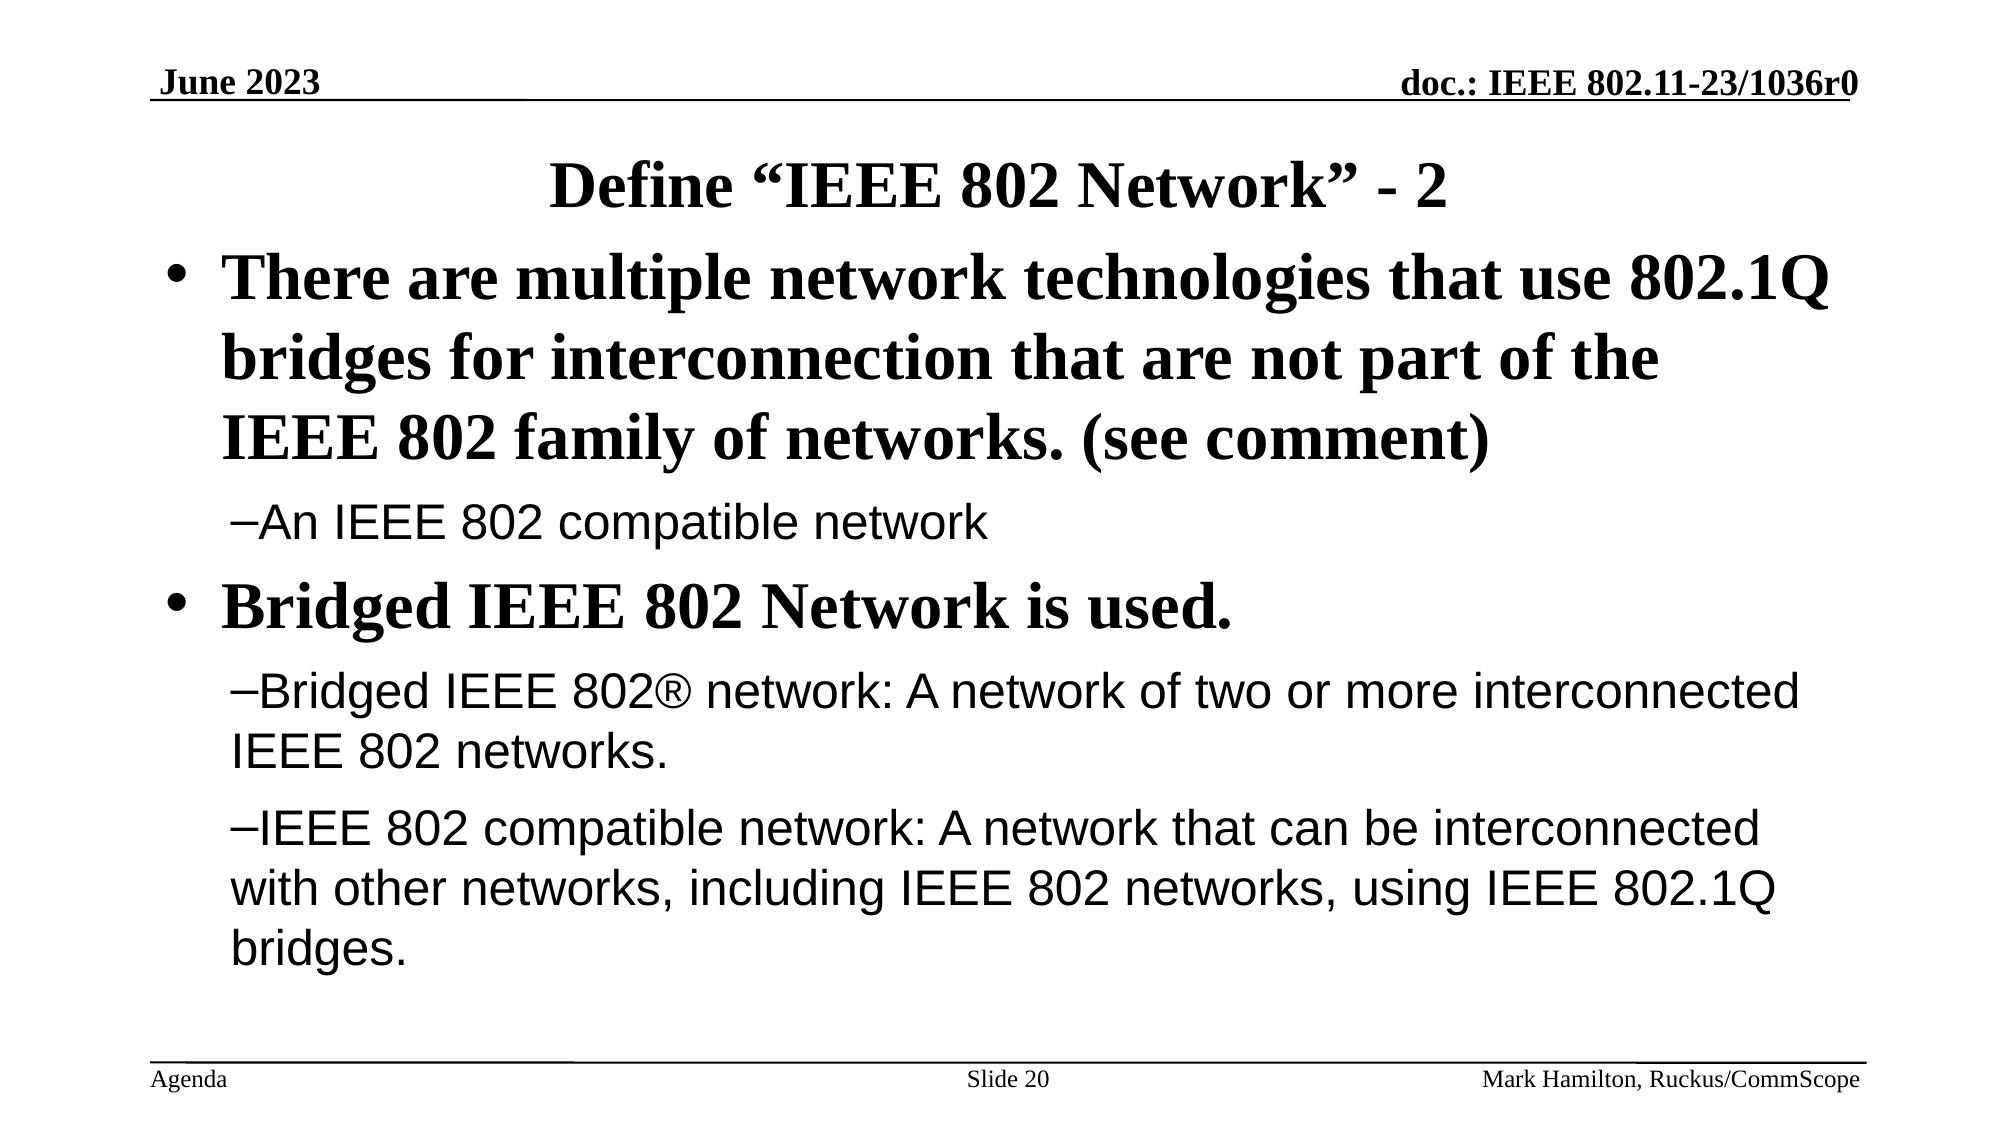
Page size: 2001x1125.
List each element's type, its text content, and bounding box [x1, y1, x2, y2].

slide_number Slide 20 [950, 1061, 1067, 1123]
title Define “IEEE 802 Network” - 2 [149, 112, 1850, 224]
list There are multiple network technologies that use 802.1Q bridges for interconnection that are not part of the IEEE 802 family of networks. (see comment) An IEEE 802 compatible network Bridged IEEE 802 Network is used. Bridged IEEE 802® network: A network of two or more interconnected IEEE 802 networks. IEEE 802 compatible network: A network that can be interconnected with other networks, including IEEE 802 networks, using IEEE 802.1Q bridges. [149, 224, 1850, 1063]
